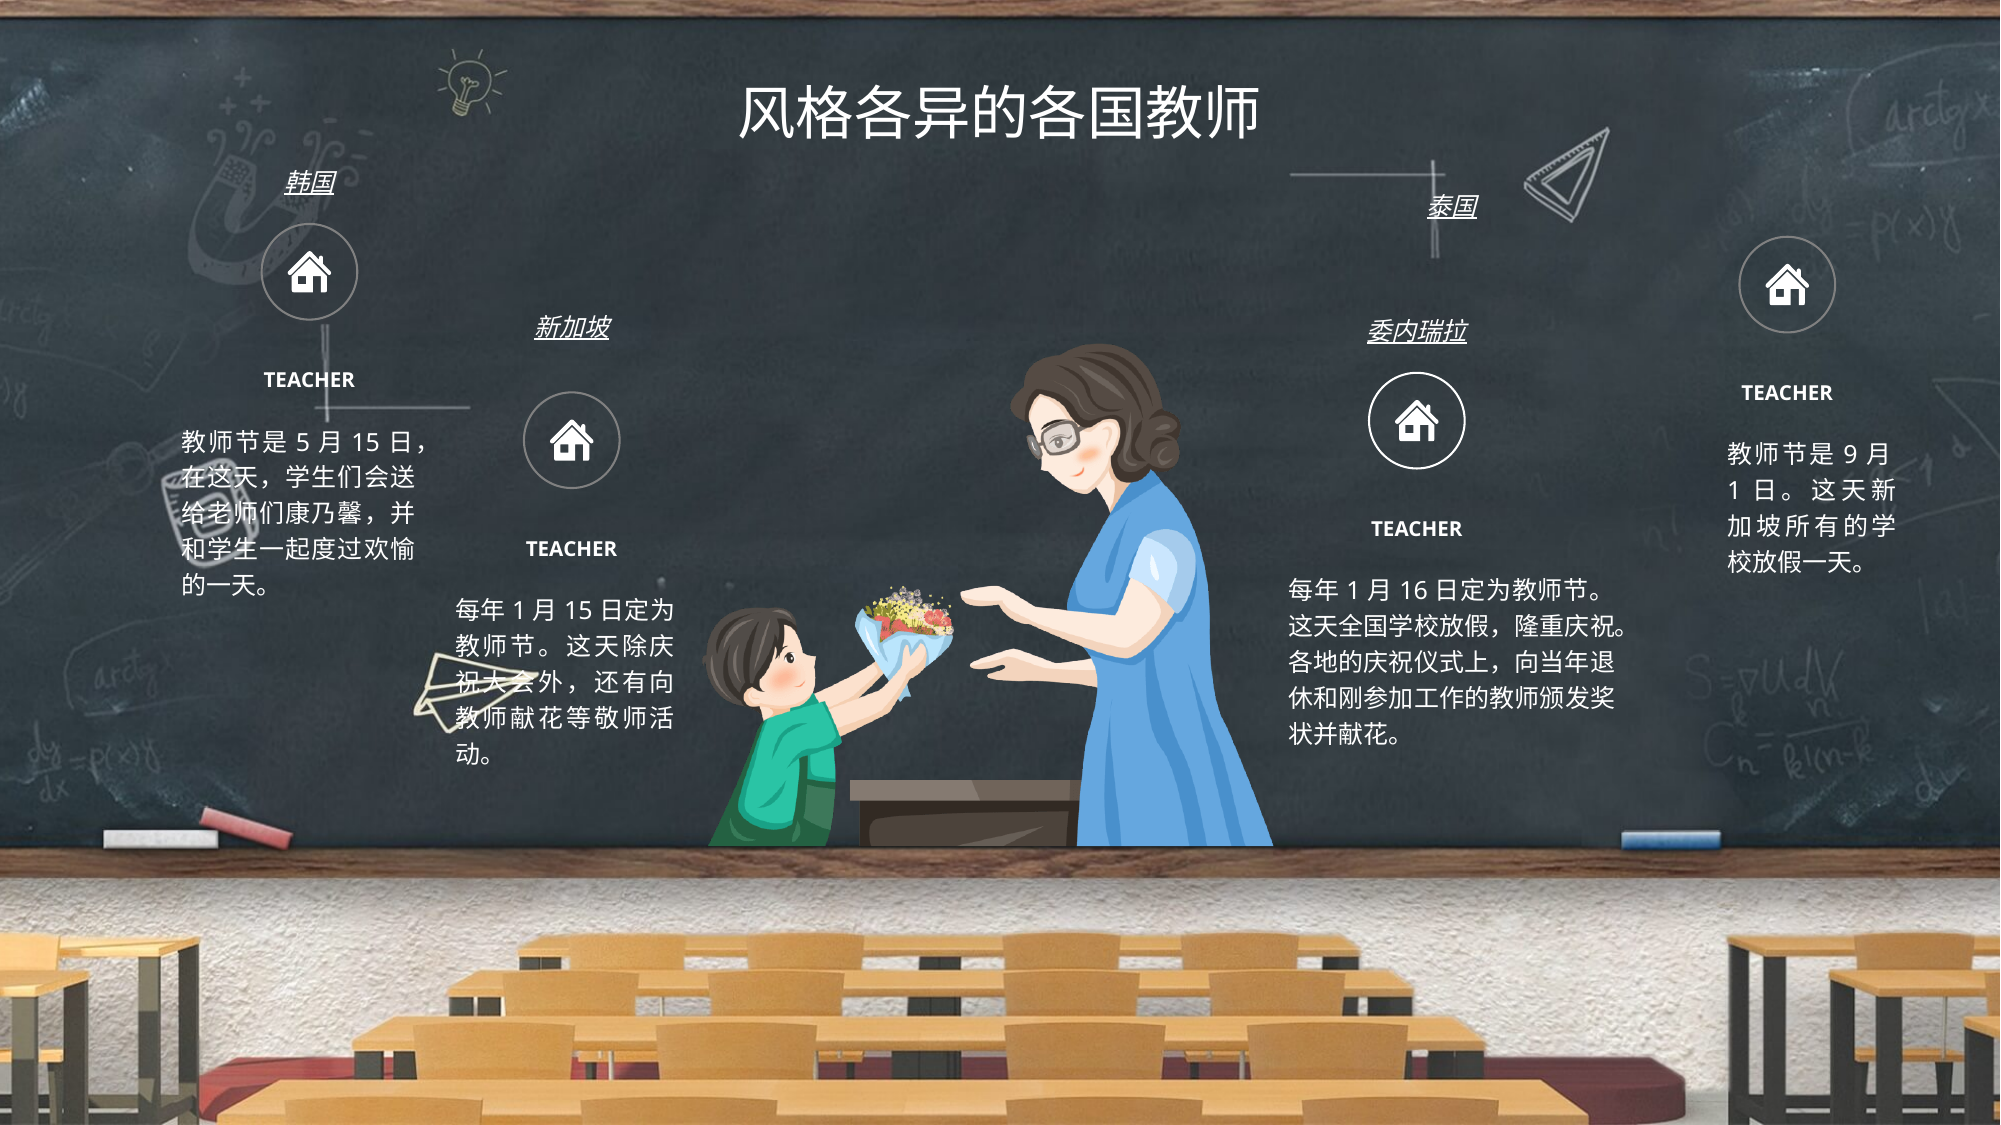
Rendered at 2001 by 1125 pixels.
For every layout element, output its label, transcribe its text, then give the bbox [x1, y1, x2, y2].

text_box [440, 294, 690, 696]
text_box 风格各异的各国教师 [722, 54, 1277, 154]
picture [0, 0, 2000, 1125]
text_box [166, 149, 430, 528]
text_box 泰国 [1358, 173, 1546, 237]
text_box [1326, 298, 1630, 631]
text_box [1712, 236, 1912, 540]
